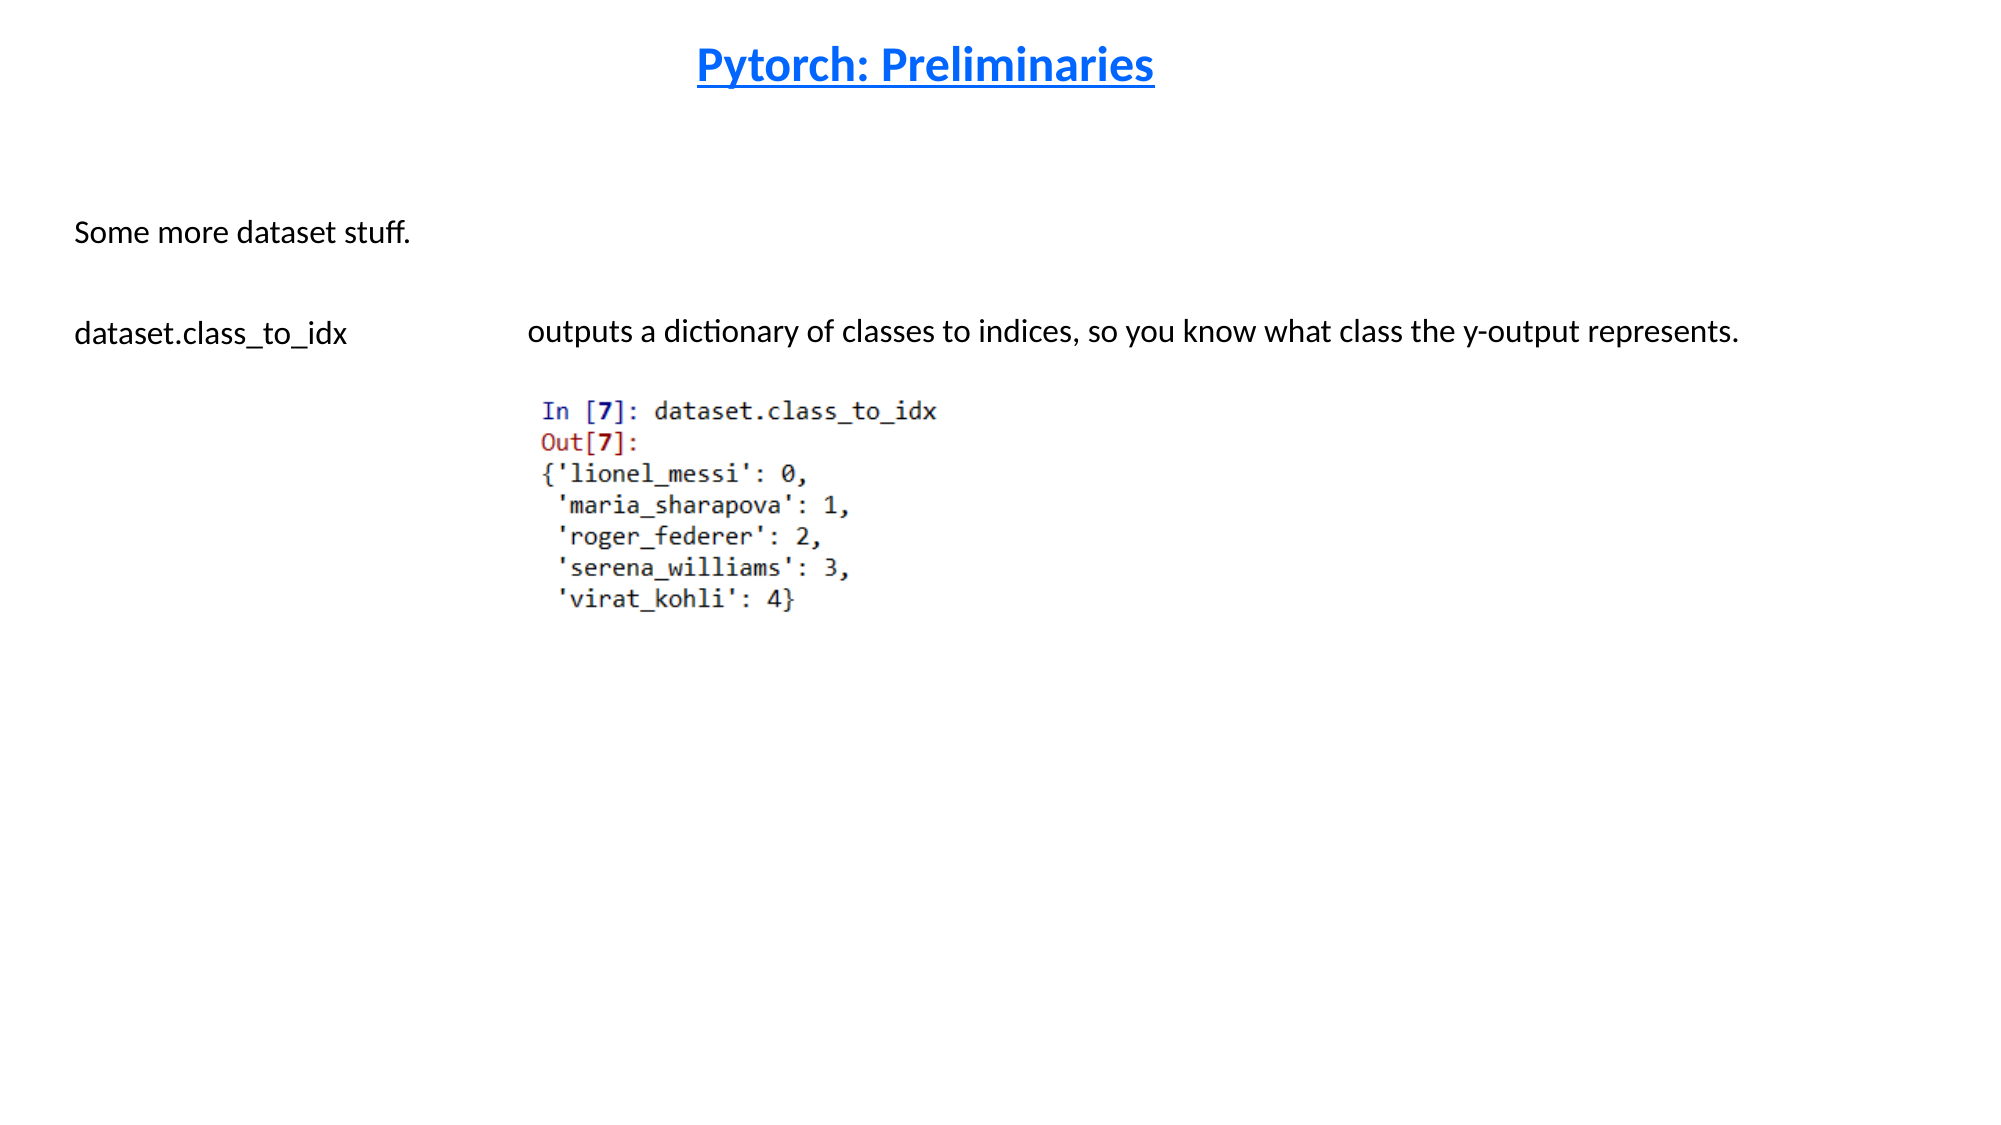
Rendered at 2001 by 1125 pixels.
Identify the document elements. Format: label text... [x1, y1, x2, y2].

picture [537, 382, 954, 623]
text_box Pytorch: Preliminaries [682, 24, 1170, 100]
text_box dataset.class_to_idx [59, 303, 380, 359]
text_box outputs a dictionary of classes to indices, so you know what class the y-output represents. [512, 301, 1794, 357]
text_box Some more dataset stuff. [59, 202, 580, 258]
